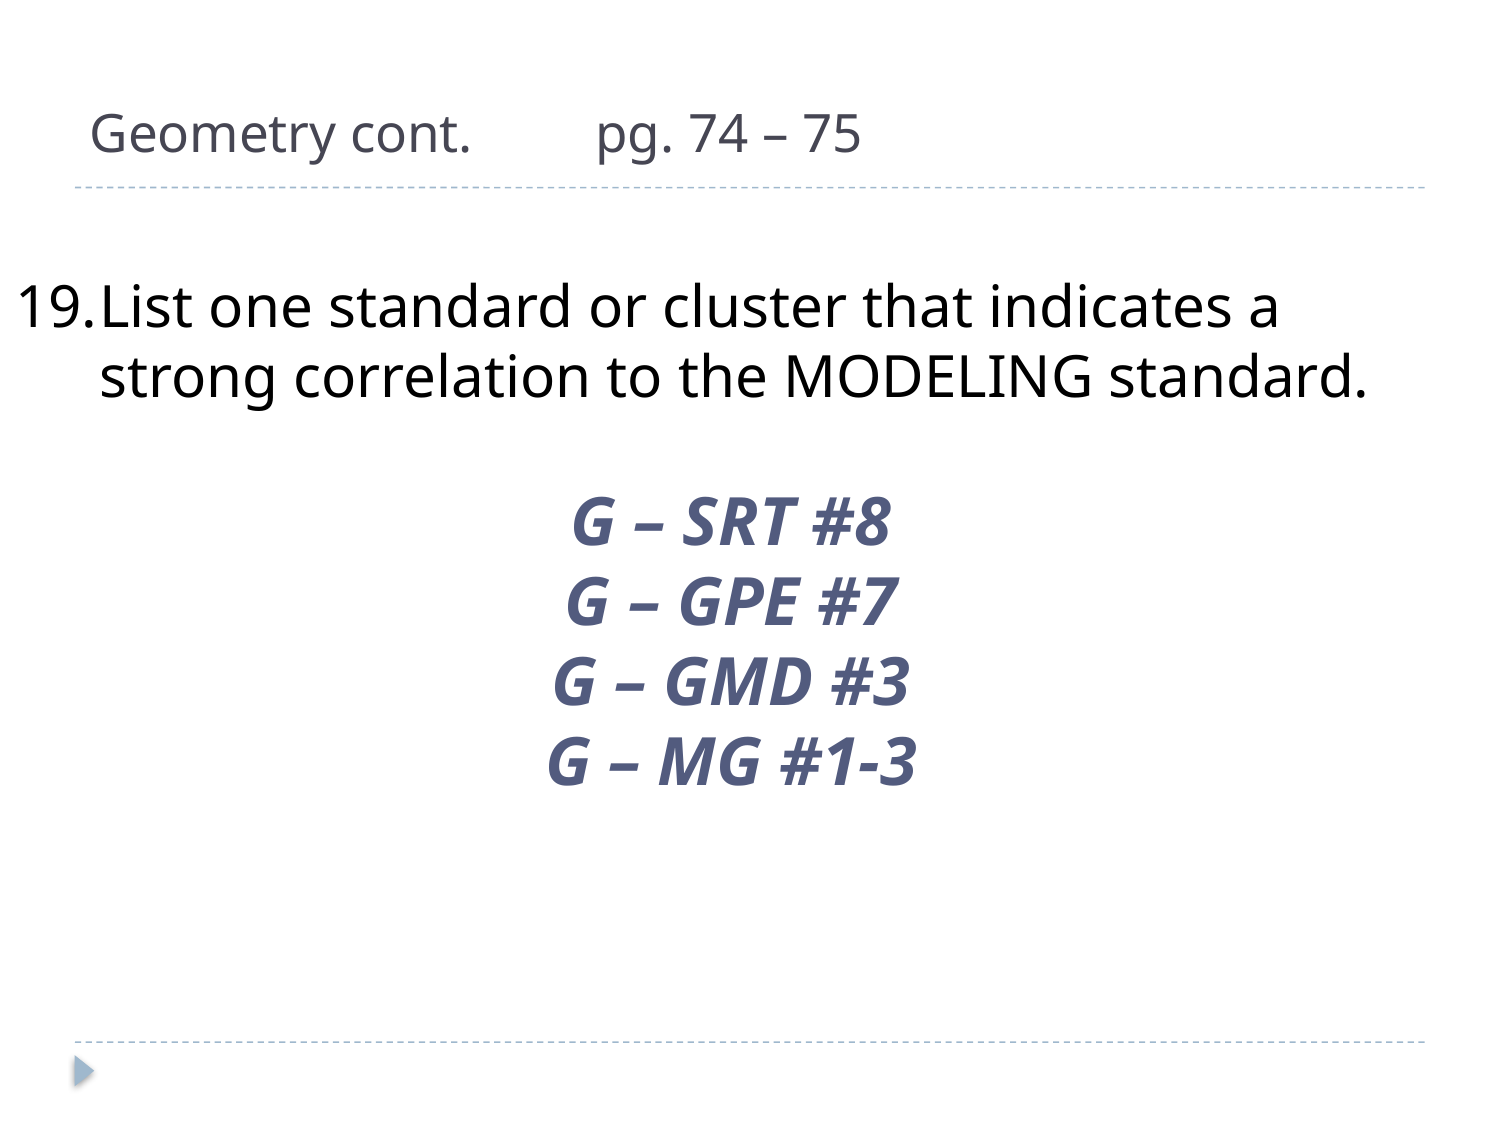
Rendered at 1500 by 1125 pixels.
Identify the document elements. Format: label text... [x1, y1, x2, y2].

text_box List one standard or cluster that indicates a strong correlation to the MODELING standard. G – SRT #8 G – GPE #7 G – GMD #3 G – MG #1-3 [0, 261, 1463, 852]
title Geometry cont. pg. 74 – 75 [75, 87, 1425, 175]
